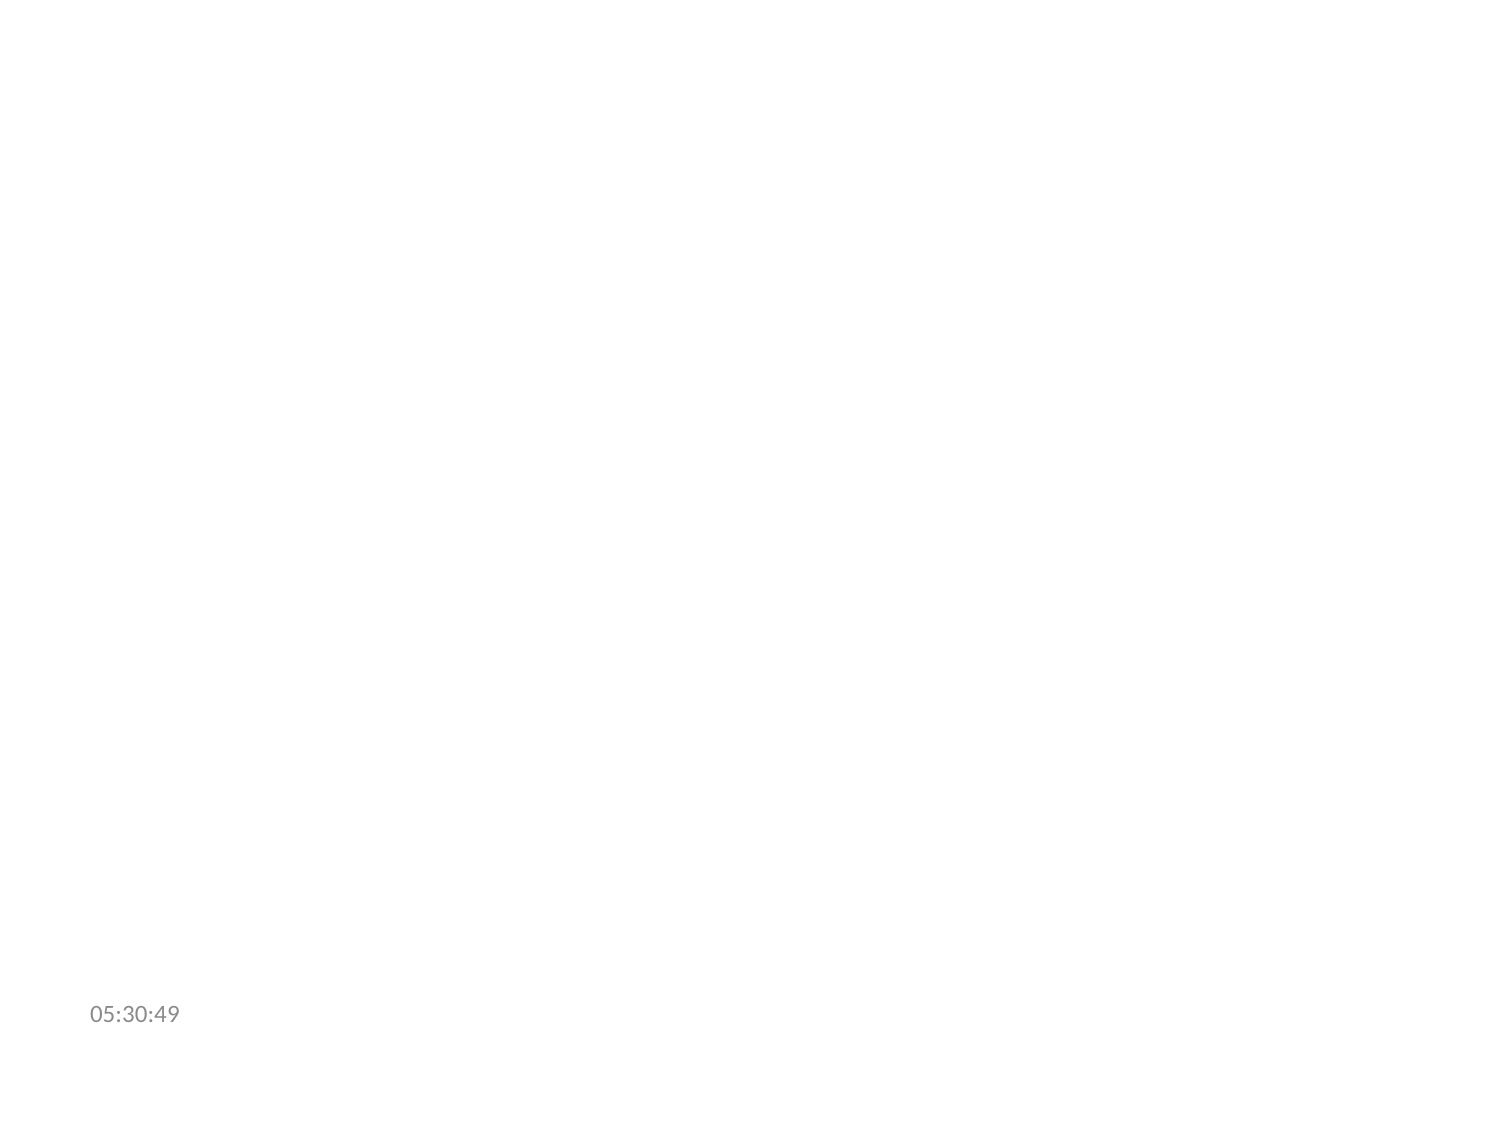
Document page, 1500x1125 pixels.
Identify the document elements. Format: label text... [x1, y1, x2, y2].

text_box 15:35:09 [75, 982, 425, 1043]
